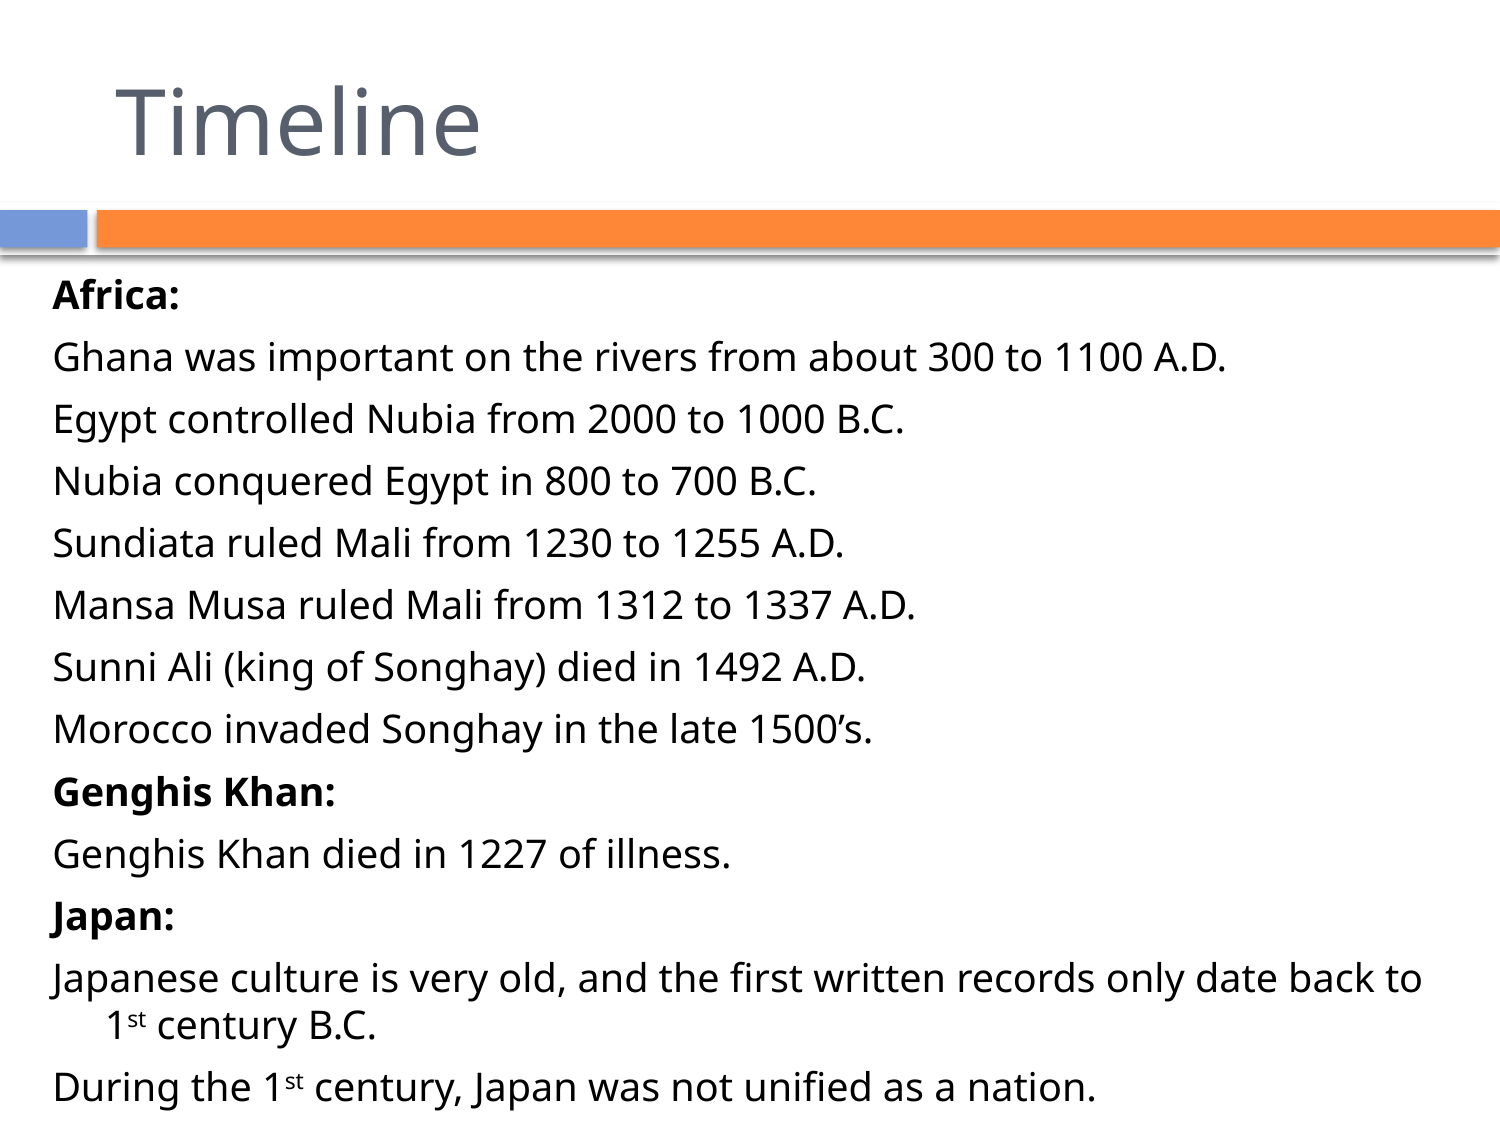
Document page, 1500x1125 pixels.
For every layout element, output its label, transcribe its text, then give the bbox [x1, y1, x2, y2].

title Timeline [100, 37, 1438, 200]
list Africa: Ghana was important on the rivers from about 300 to 1100 A.D. Egypt controlled Nubia from 2000 to 1000 B.C. Nubia conquered Egypt in 800 to 700 B.C. Sundiata ruled Mali from 1230 to 1255 A.D. Mansa Musa ruled Mali from 1312 to 1337 A.D. Sunni Ali (king of Songhay) died in 1492 A.D. Morocco invaded Songhay in the late 1500’s. Genghis Khan: Genghis Khan died in 1227 of illness. Japan: Japanese culture is very old, and the first written records only date back to 1st century B.C. During the 1st century, Japan was not unified as a nation. [37, 262, 1463, 1100]
